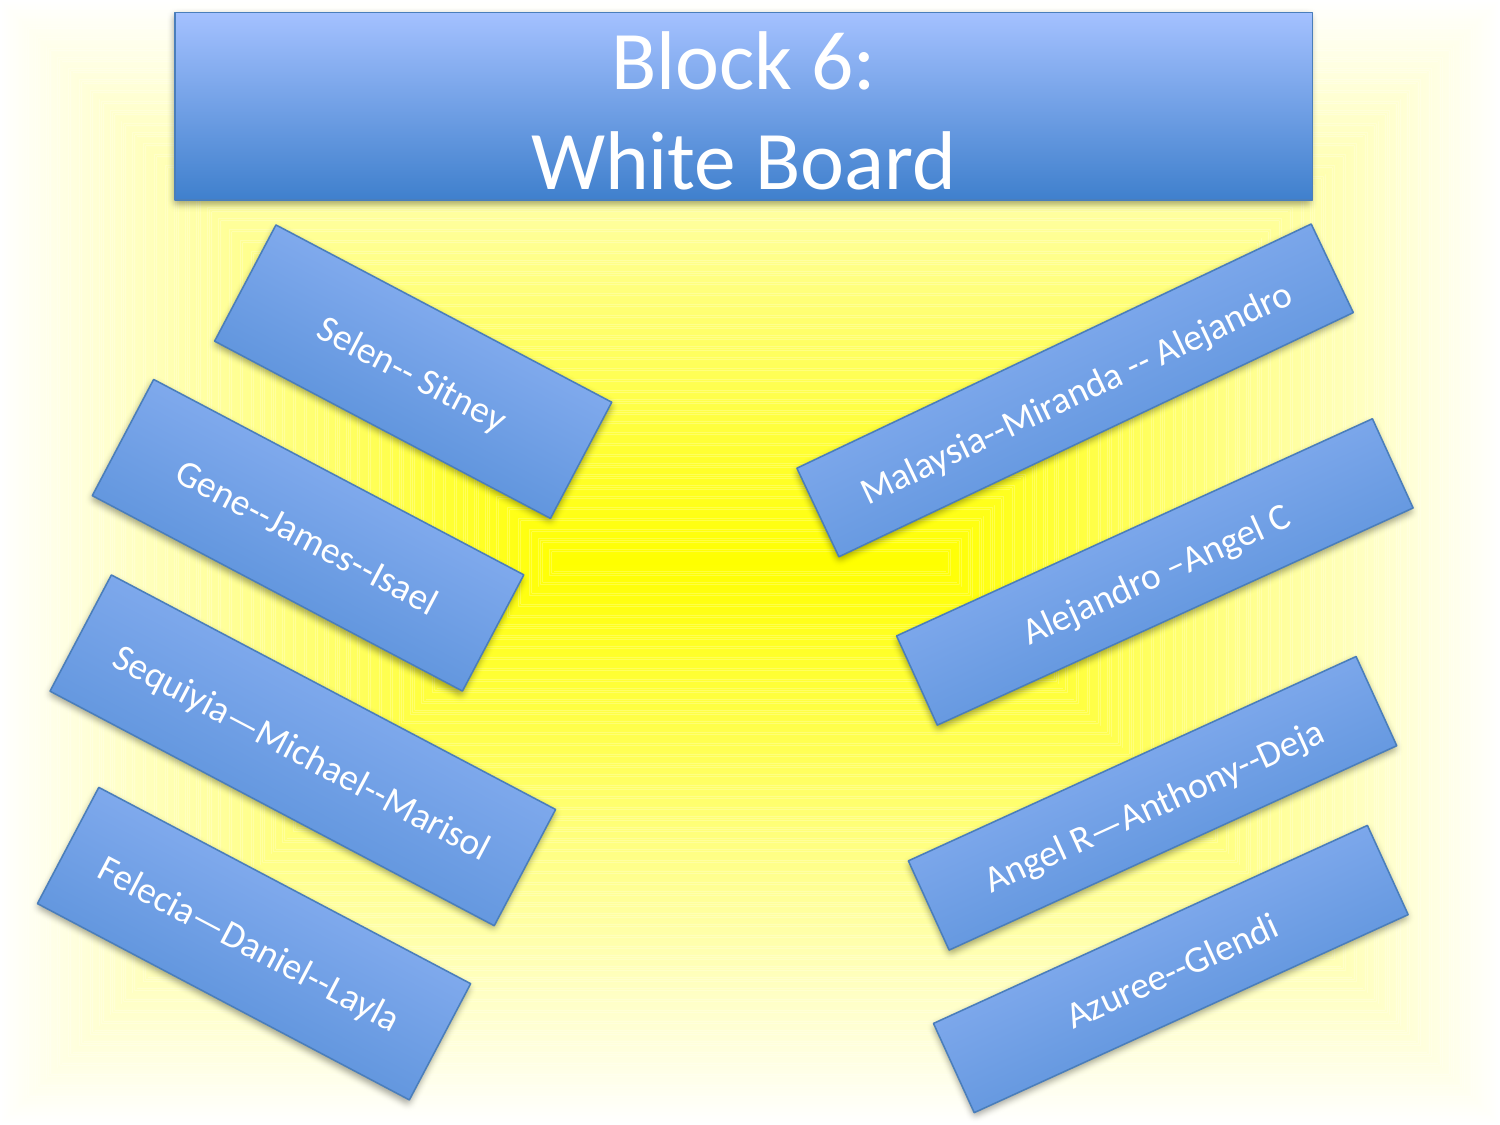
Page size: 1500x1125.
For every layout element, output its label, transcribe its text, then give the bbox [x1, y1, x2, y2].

text_box Malaysia--Miranda -- Alejandro [796, 223, 1354, 558]
text_box Selen-- Sitney [213, 224, 613, 520]
text_box Alejandro –Angel C [895, 418, 1414, 726]
text_box Sequiyia—Michael--Marisol [49, 574, 557, 927]
text_box Azuree--Glendi [932, 824, 1409, 1114]
text_box Felecia—Daniel--Layla [36, 786, 472, 1101]
text_box Block 6: White Board [174, 12, 1313, 201]
text_box Gene--James--Isael [91, 378, 525, 692]
text_box Angel R—Anthony--Deja [907, 655, 1398, 951]
